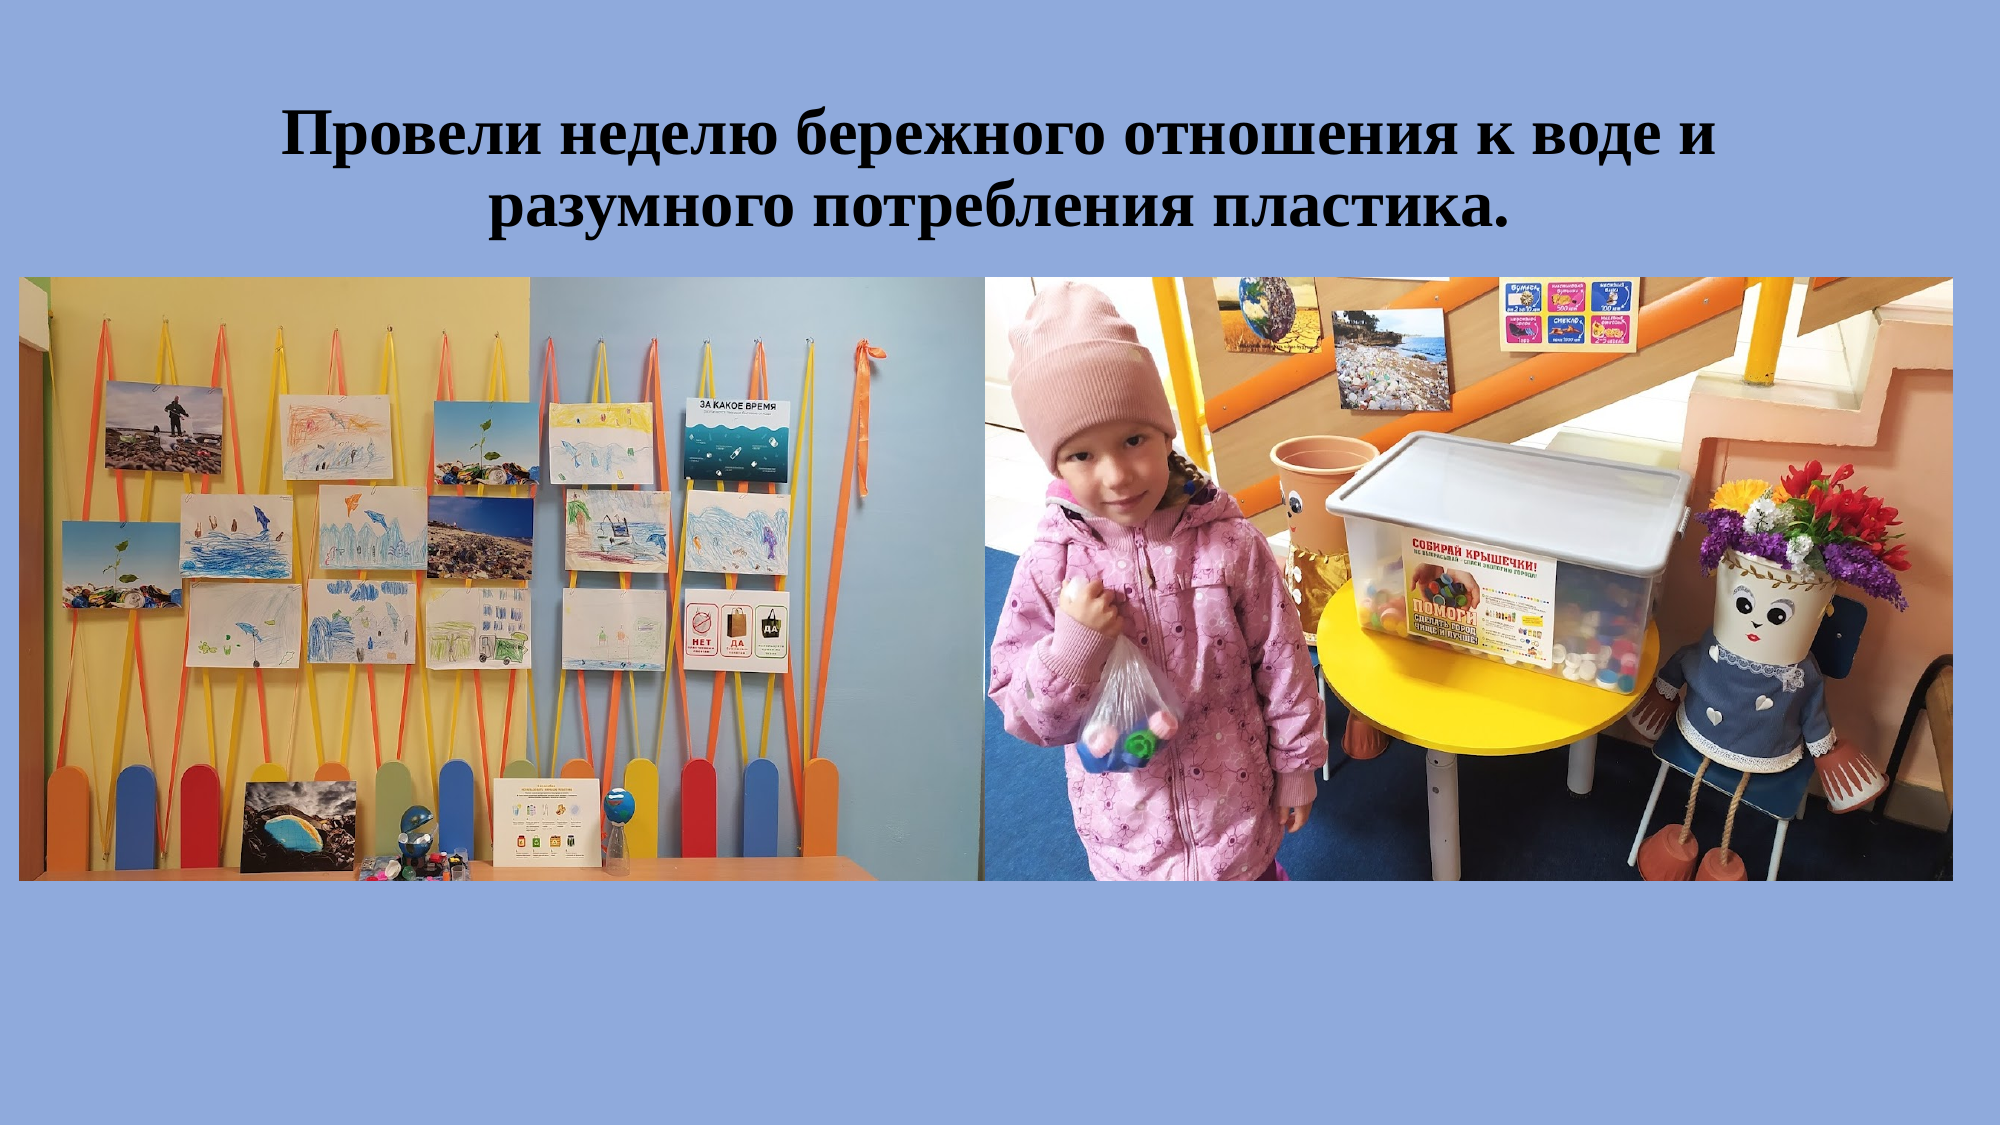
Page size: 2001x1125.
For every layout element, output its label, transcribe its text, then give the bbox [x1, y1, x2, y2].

title Провели неделю бережного отношения к воде и разумного потребления пластика. [137, 59, 1863, 277]
picture [985, 277, 1953, 881]
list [19, 277, 985, 881]
